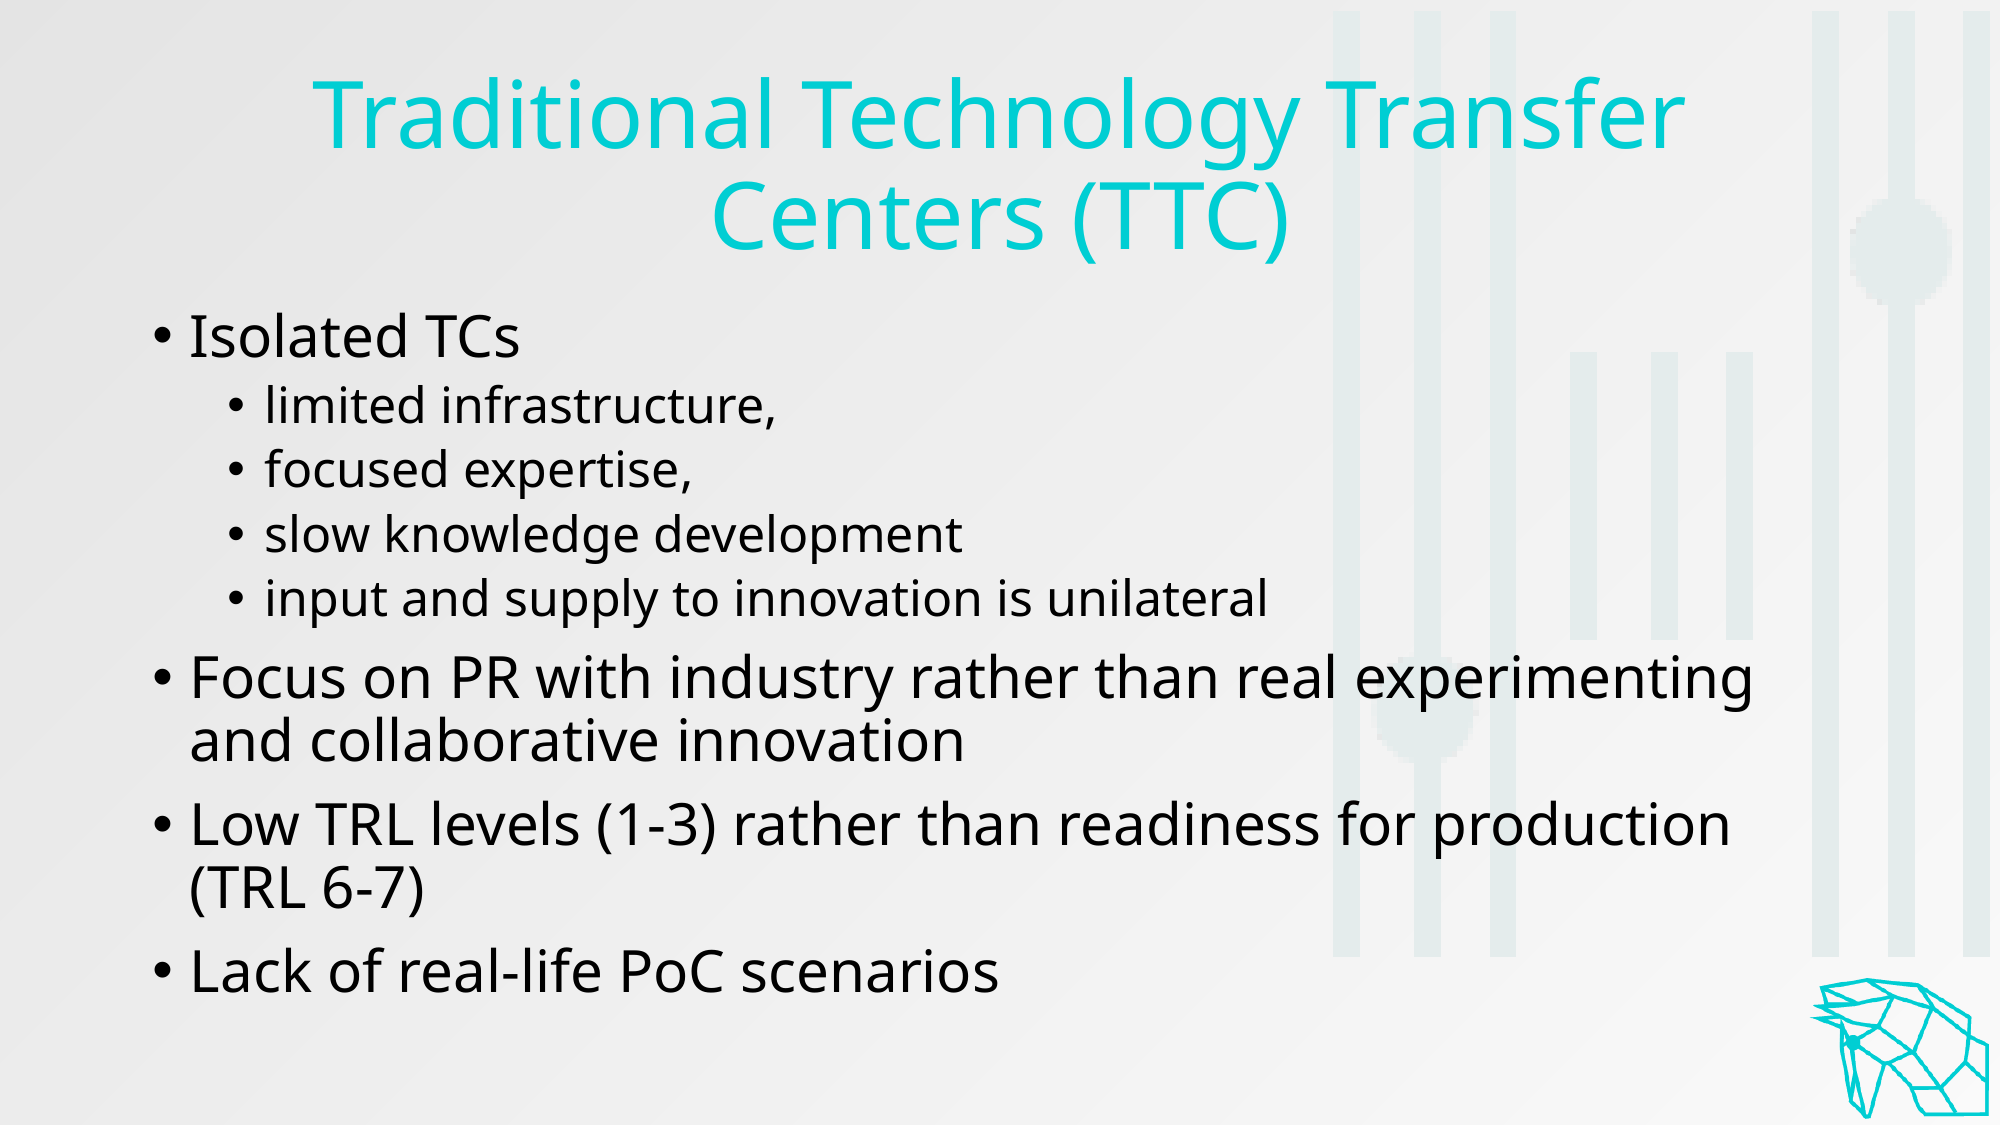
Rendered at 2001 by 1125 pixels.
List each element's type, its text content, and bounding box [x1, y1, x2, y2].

title Traditional Technology Transfer Centers (TTC) [137, 59, 1863, 278]
picture [1806, 966, 2000, 1125]
list Isolated TCs limited infrastructure, focused expertise, slow knowledge development input and supply to innovation is unilateral Focus on PR with industry rather than real experimenting and collaborative innovation Low TRL levels (1-3) rather than readiness for production (TRL 6-7) Lack of real-life PoC scenarios [137, 299, 1863, 1014]
